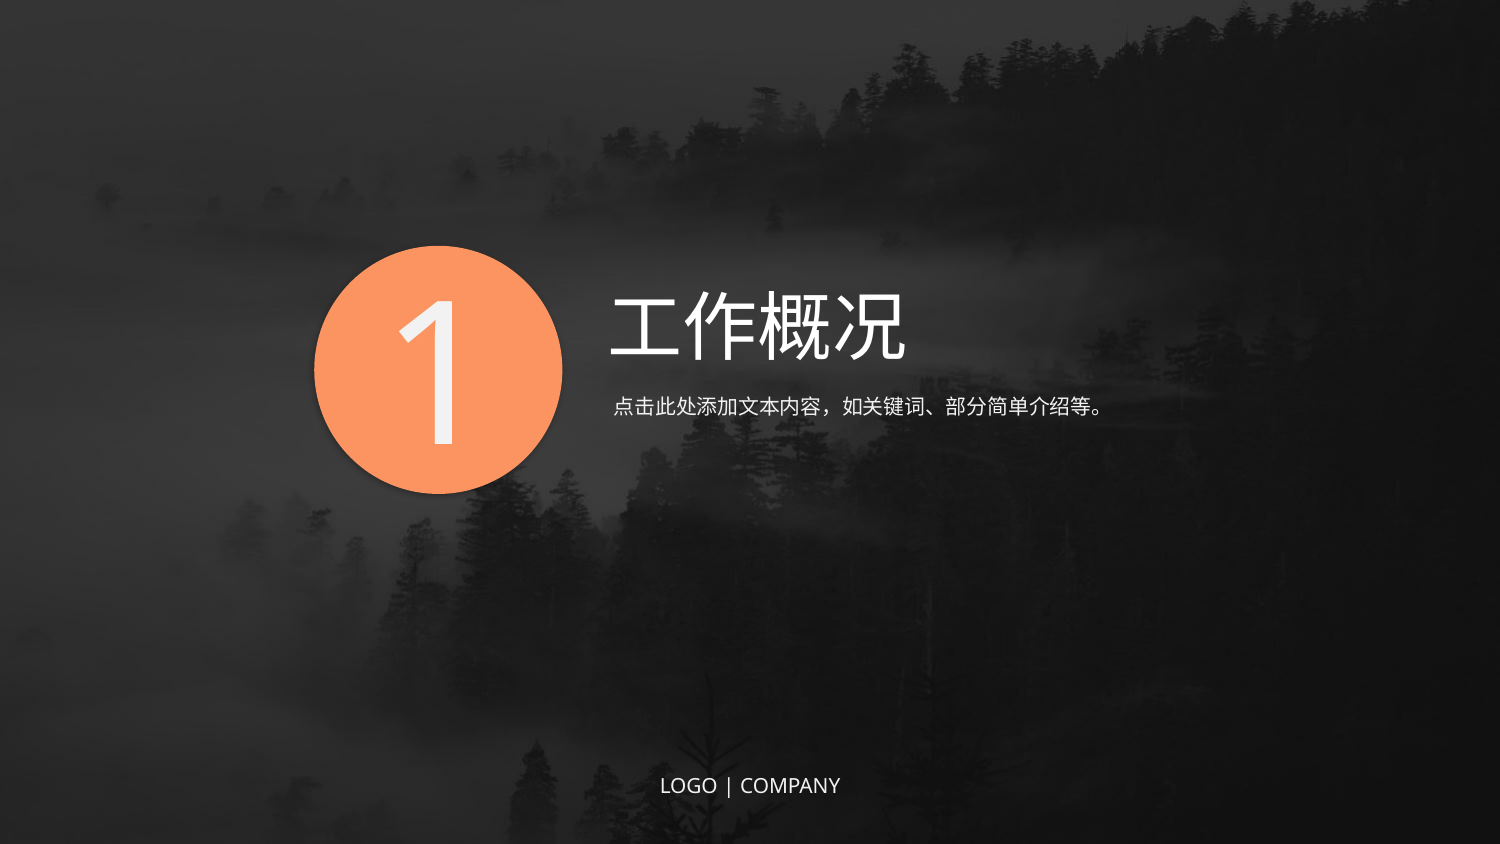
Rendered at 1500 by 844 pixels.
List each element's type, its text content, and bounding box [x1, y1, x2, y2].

text_box 点击此处添加文本内容，如关键词、部分简单介绍等。 [598, 378, 1186, 426]
text_box 1 [366, 237, 511, 492]
text_box [511, 268, 564, 472]
text_box LOGO | COMPANY [644, 765, 856, 806]
text_box [313, 268, 366, 472]
text_box 工作概况 [592, 272, 939, 378]
picture [0, 0, 1500, 844]
